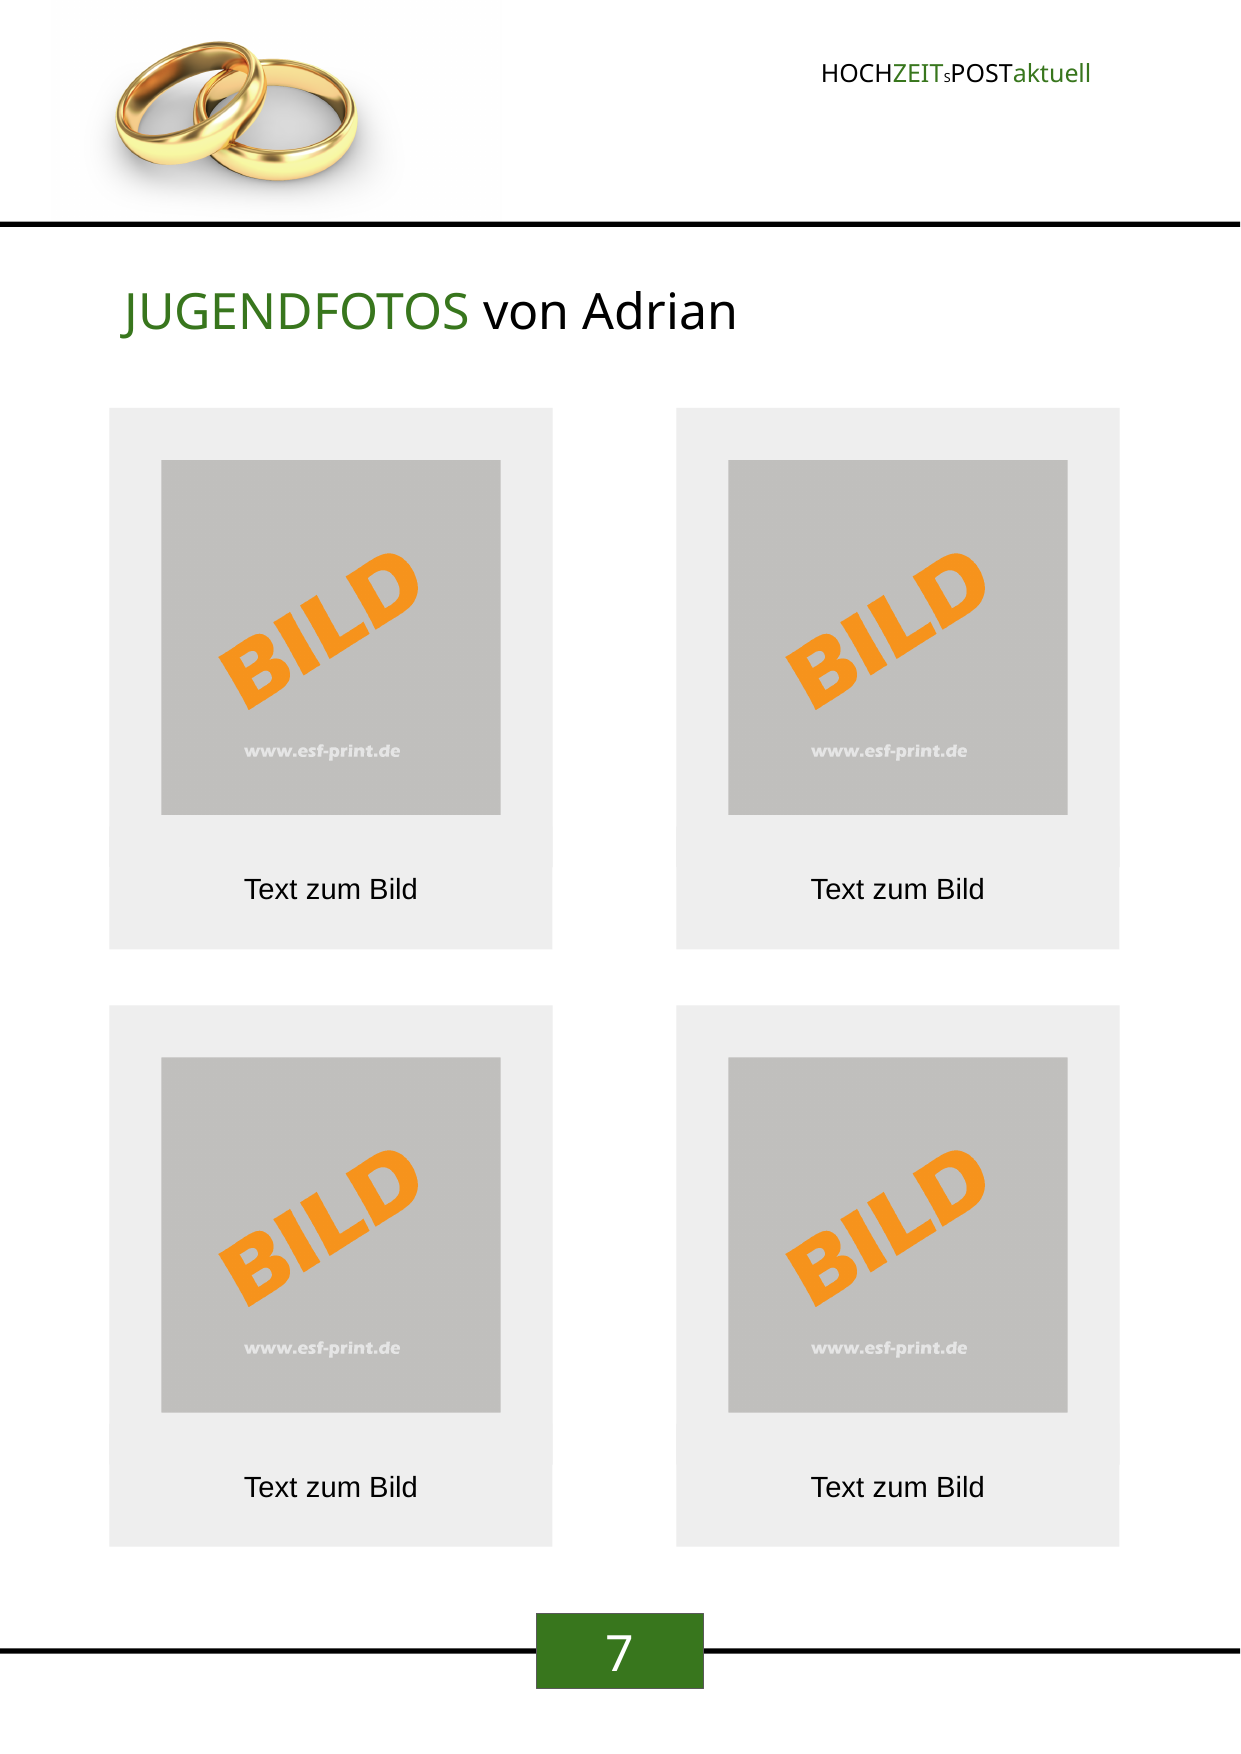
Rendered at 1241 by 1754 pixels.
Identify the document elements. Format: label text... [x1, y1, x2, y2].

text_box [0, 221, 47, 227]
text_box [676, 407, 1120, 950]
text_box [109, 1005, 553, 1548]
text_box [109, 407, 553, 950]
text_box 7 [536, 1613, 704, 1689]
text_box [704, 1648, 1241, 1654]
picture [51, 0, 502, 222]
text_box JUGENDFOTOS von Adrian [109, 264, 1036, 387]
text_box [505, 221, 1241, 227]
text_box HOCHZEITSPOSTaktuell [772, 42, 1107, 126]
text_box [0, 1648, 536, 1654]
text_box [676, 1005, 1120, 1548]
